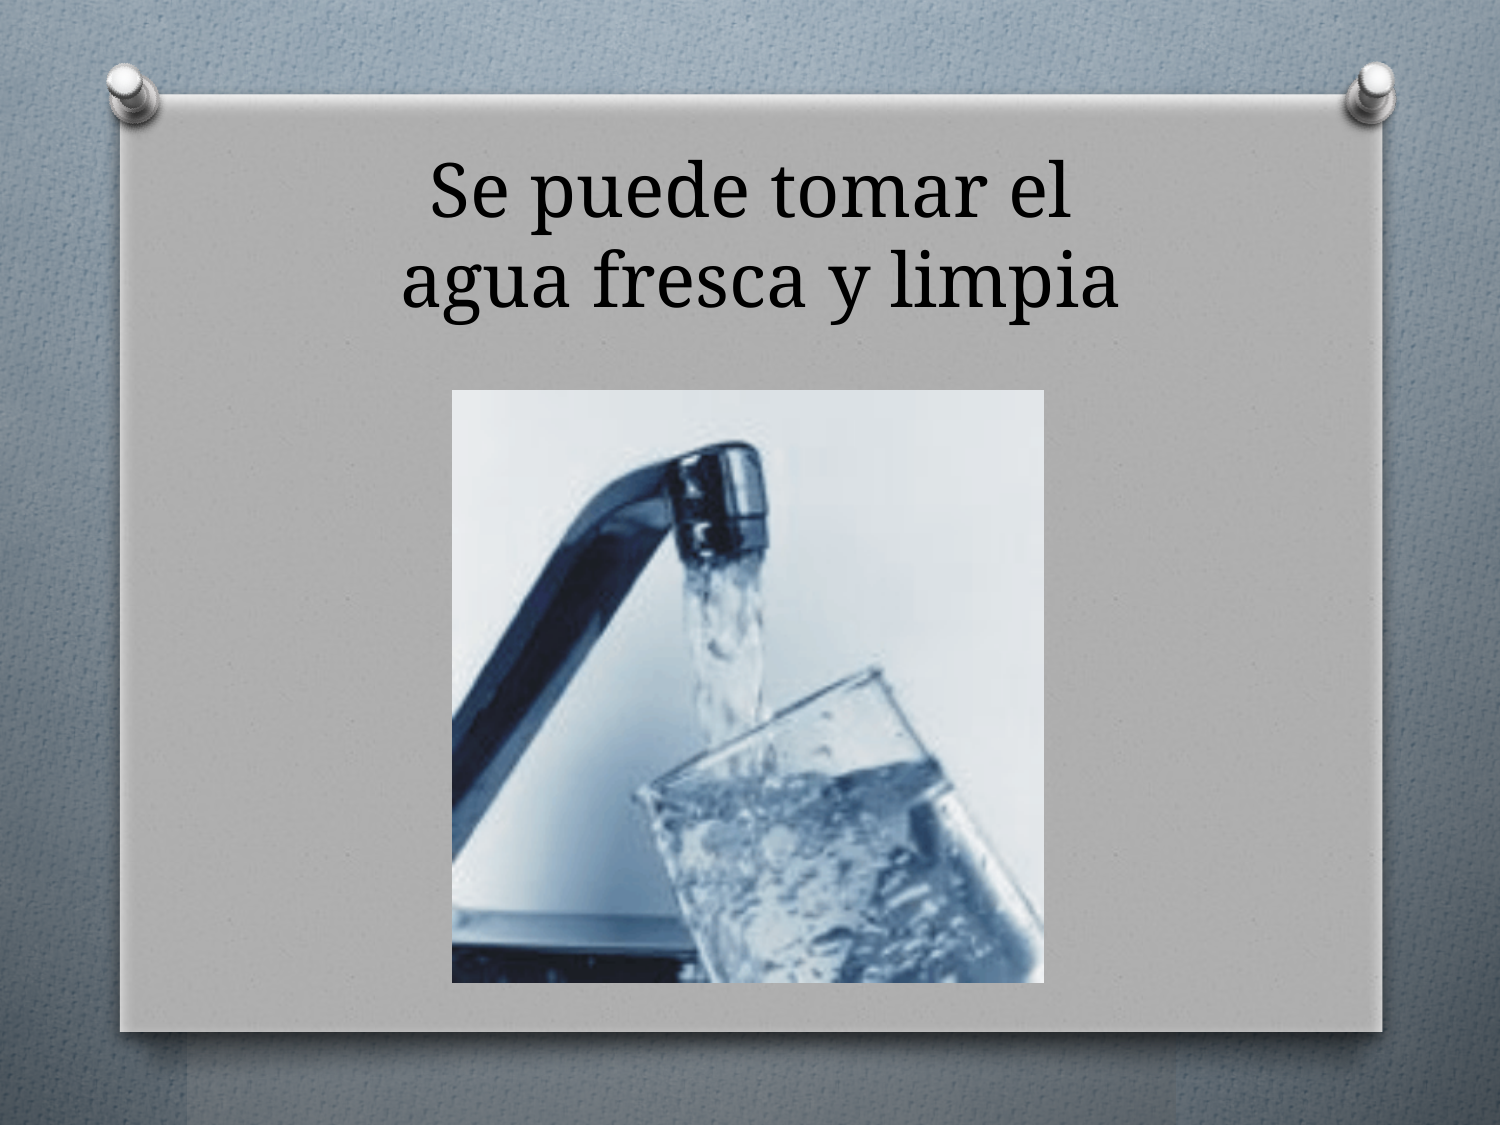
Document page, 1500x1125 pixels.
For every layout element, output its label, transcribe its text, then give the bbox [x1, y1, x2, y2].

picture [75, 29, 198, 153]
title Se puede tomar el agua fresca y limpia [179, 134, 1323, 332]
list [239, 390, 1257, 983]
picture [1317, 35, 1439, 156]
